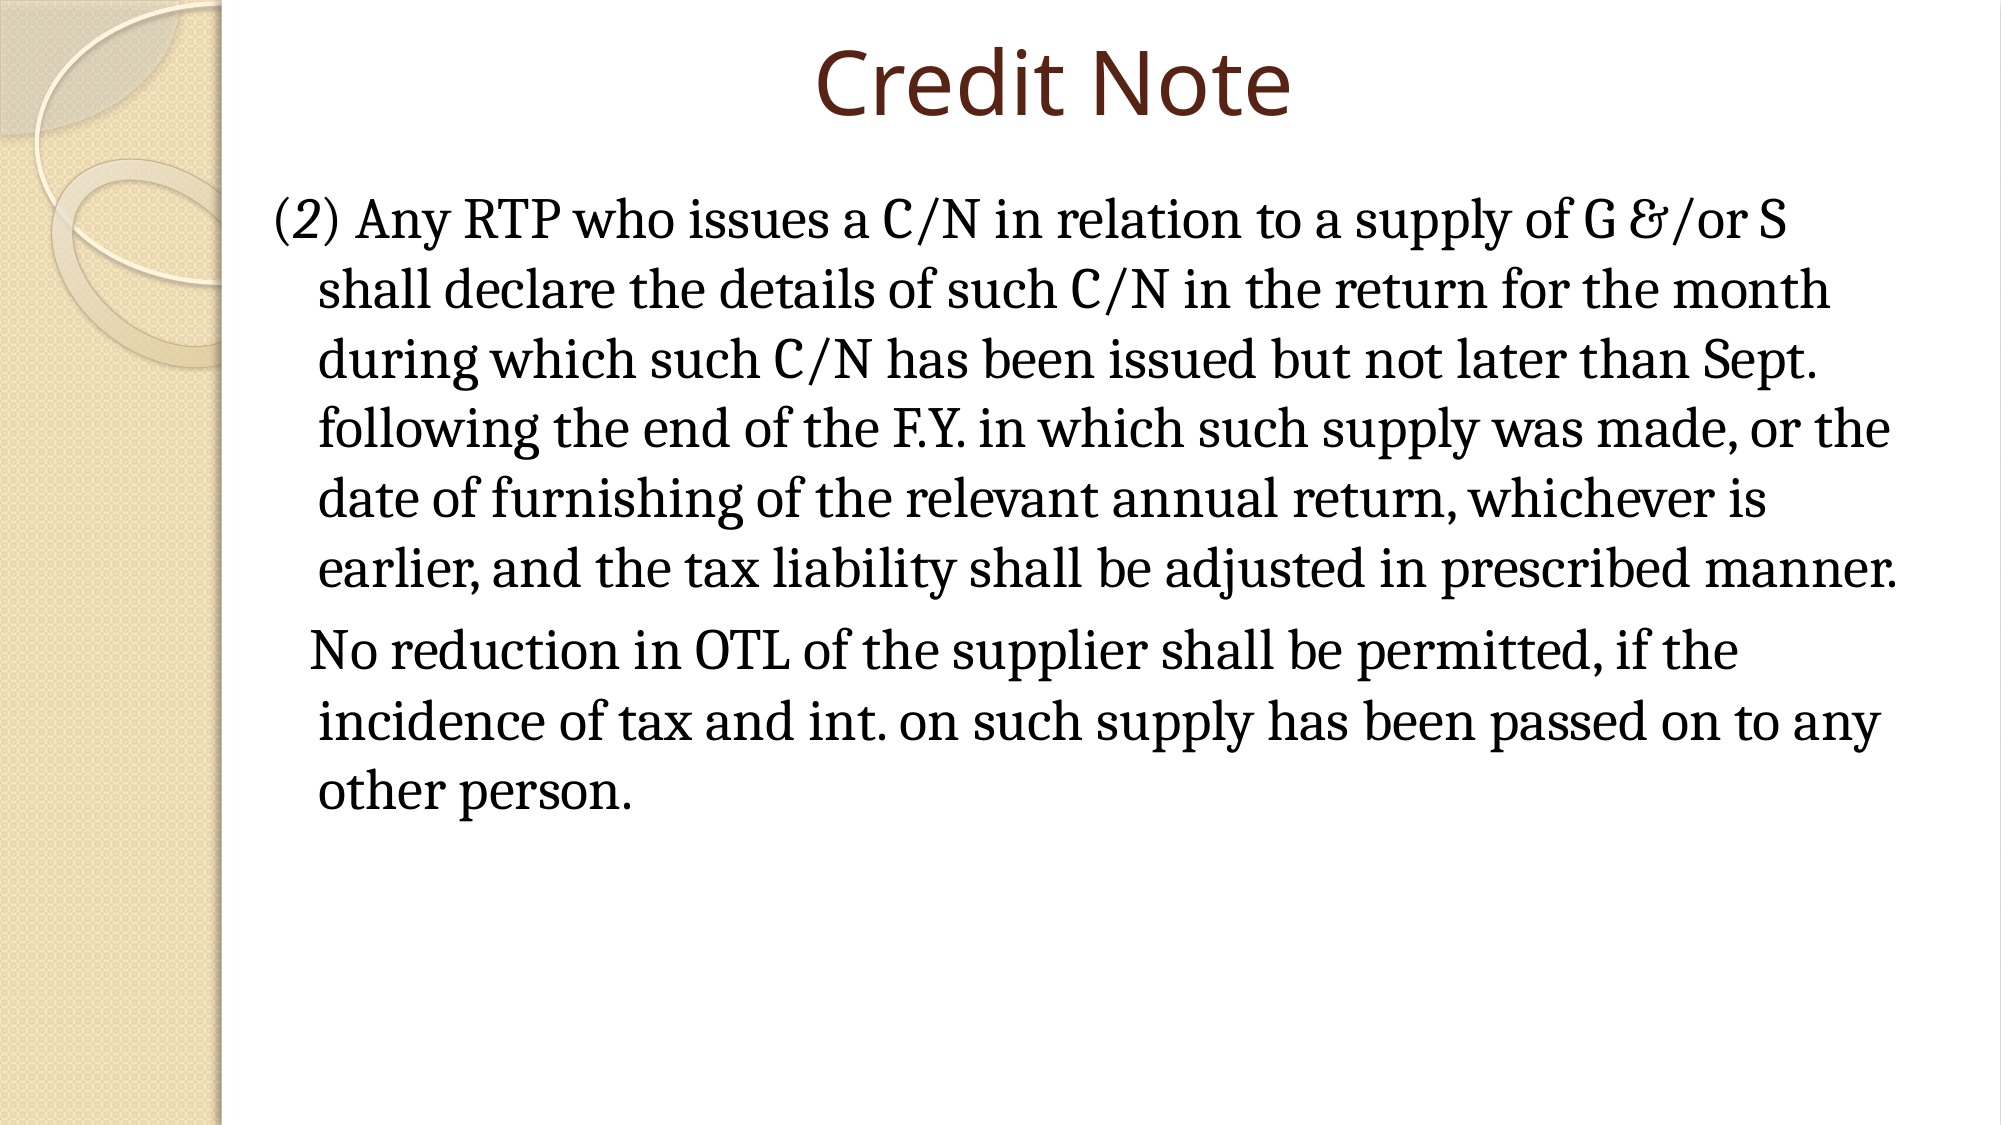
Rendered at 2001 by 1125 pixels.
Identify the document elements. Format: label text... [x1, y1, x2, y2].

title Credit Note [243, 20, 1887, 139]
list (2) Any RTP who issues a C/N in relation to a supply of G &/or S shall declare the details of such C/N in the return for the month during which such C/N has been issued but not later than Sept. following the end of the F.Y. in which such supply was made, or the date of furnishing of the relevant annual return, whichever is earlier, and the tax liability shall be adjusted in prescribed manner. No reduction in OTL of the supplier shall be permitted, if the incidence of tax and int. on such supply has been passed on to any other person. [243, 172, 1922, 1087]
